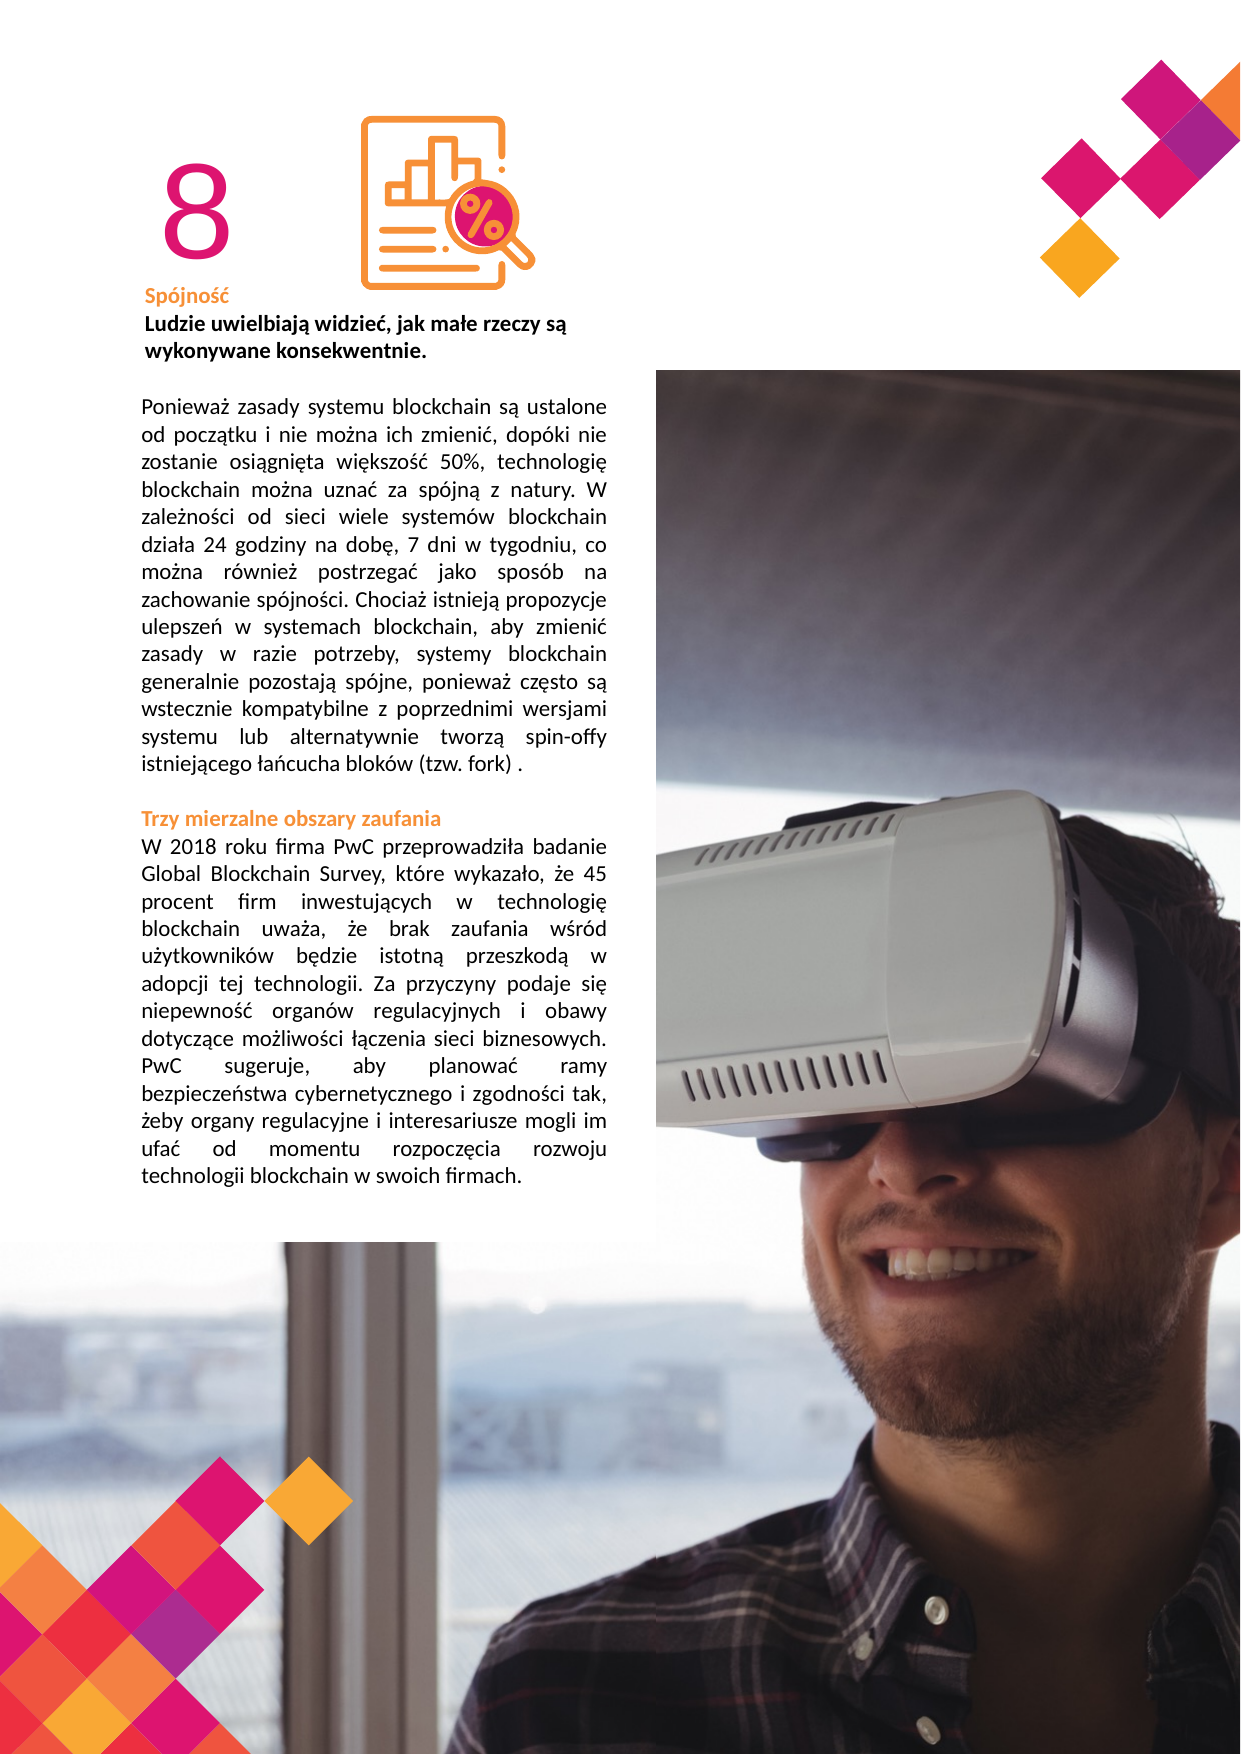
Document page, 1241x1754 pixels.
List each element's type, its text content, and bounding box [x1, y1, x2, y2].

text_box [0, 1456, 341, 1754]
text_box Ponieważ zasady systemu blockchain są ustalone od początku i nie można ich zmienić, dopóki nie zostanie osiągnięta większość 50%, technologię blockchain można uznać za spójną z natury. W zależności od sieci wiele systemów blockchain działa 24 godziny na dobę, 7 dni w tygodniu, co można również postrzegać jako sposób na zachowanie spójności. Chociaż istnieją propozycje ulepszeń w systemach blockchain, aby zmienić zasady w razie potrzeby, systemy blockchain generalnie pozostają spójne, ponieważ często są wstecznie kompatybilne z poprzednimi wersjami systemu lub alternatywnie tworzą spin-offy istniejącego łańcucha bloków (tzw. fork) . Trzy mierzalne obszary zaufania W 2018 roku firma PwC przeprowadziła badanie Global Blockchain Survey, które wykazało, że 45 procent firm inwestujących w technologię blockchain uważa, że brak zaufania wśród użytkowników będzie istotną przeszkodą w adopcji tej technologii. Za przyczyny podaje się niepewność organów regulacyjnych i obawy dotyczące możliwości łączenia sieci biznesowych. PwC sugeruje, aby planować ramy bezpieczeństwa cybernetycznego i zgodności tak, żeby organy regulacyjne i interesariusze mogli im ufać od momentu rozpoczęcia rozwoju technologii blockchain w swoich firmach. [126, 384, 623, 1242]
text_box Spójność Ludzie uwielbiają widzieć, jak małe rzeczy są wykonywane konsekwentnie. [130, 273, 592, 377]
text_box 8 [144, 115, 252, 294]
picture [0, 370, 1241, 1754]
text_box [360, 115, 536, 290]
